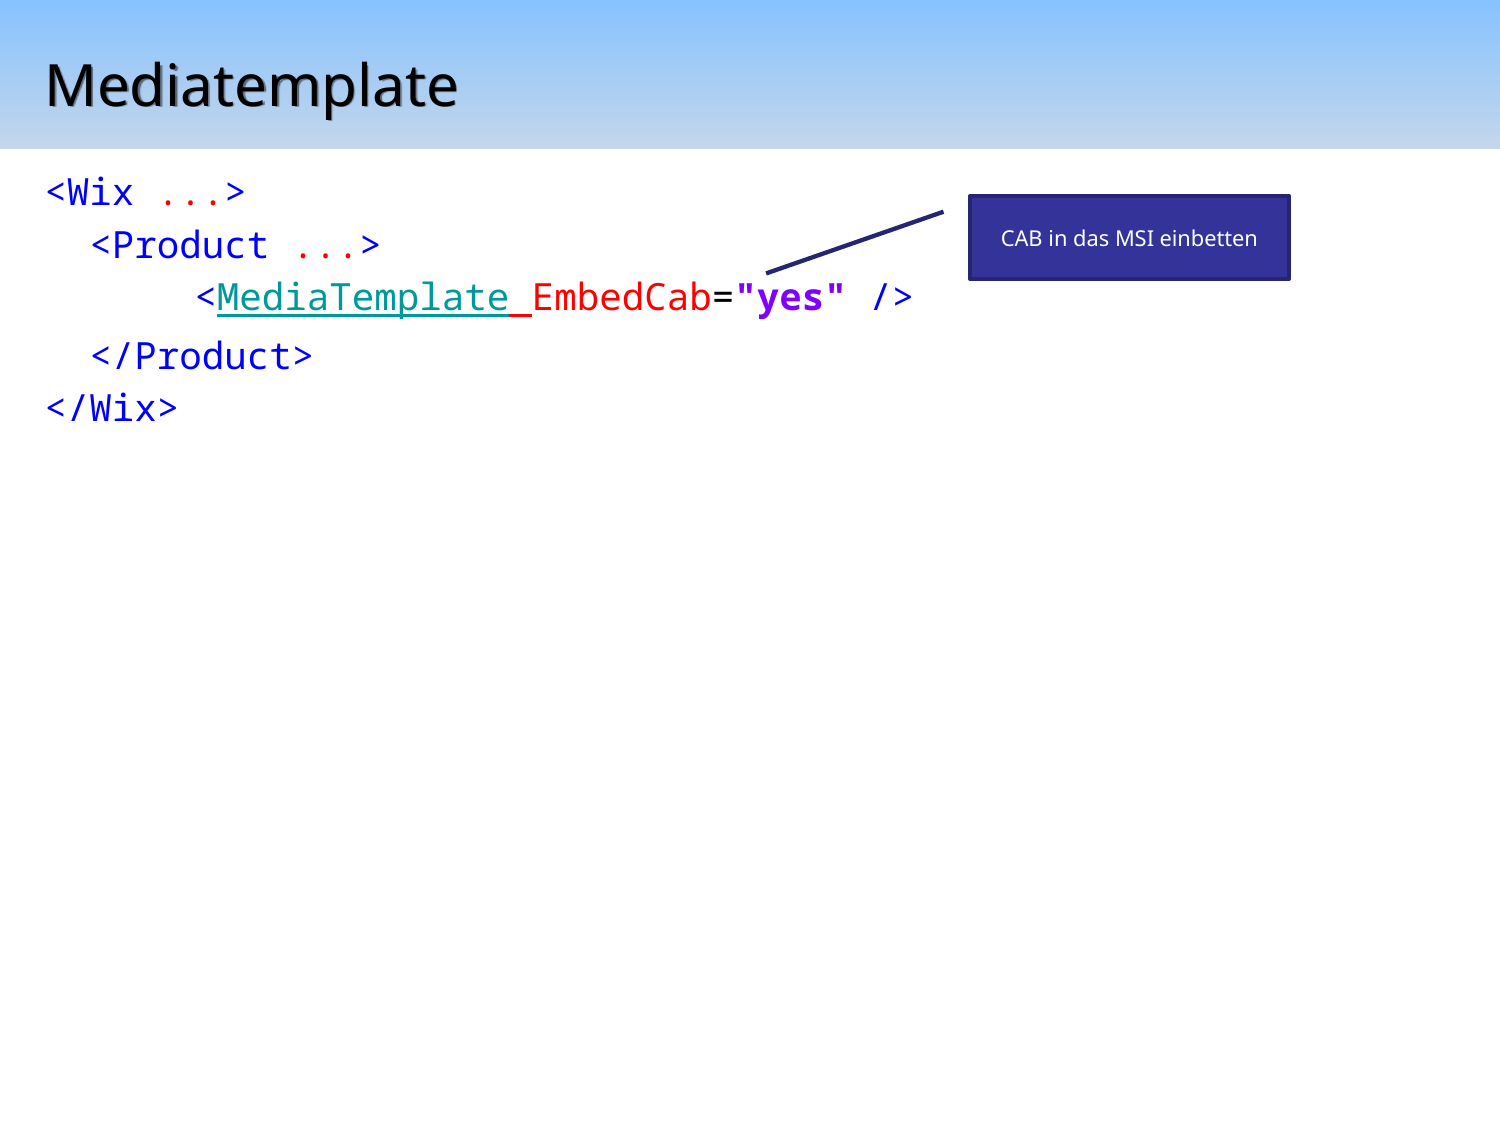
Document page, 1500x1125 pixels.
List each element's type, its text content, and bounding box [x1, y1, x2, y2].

title Mediatemplate [29, 29, 1471, 138]
list <Wix ...> <Product ...> <MediaTemplate EmbedCab="yes" /> </Product> </Wix> [29, 160, 1471, 1125]
text_box CAB in das MSI einbetten [765, 209, 945, 276]
text_box CAB in das MSI einbetten [968, 194, 1291, 281]
